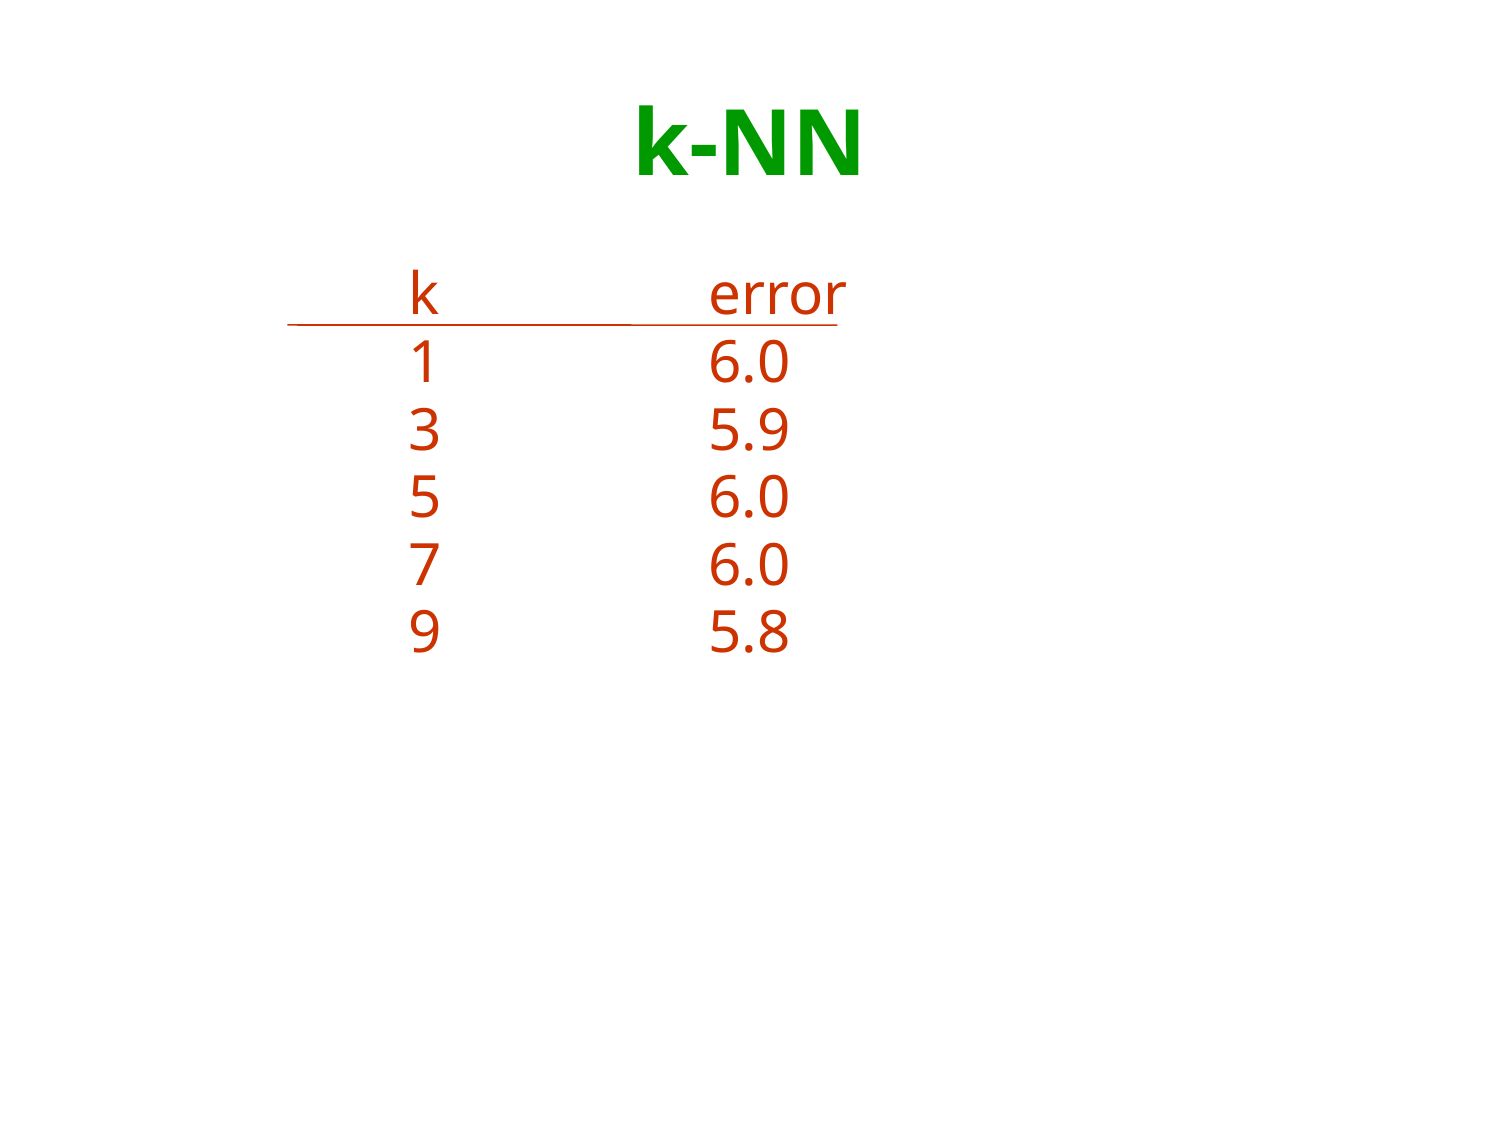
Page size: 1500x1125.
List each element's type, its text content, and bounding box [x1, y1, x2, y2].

title k-NN [74, 44, 1426, 233]
text_box k error 1 6.0 3 5.9 5 6.0 7 6.0 9 5.8 [37, 262, 1434, 807]
